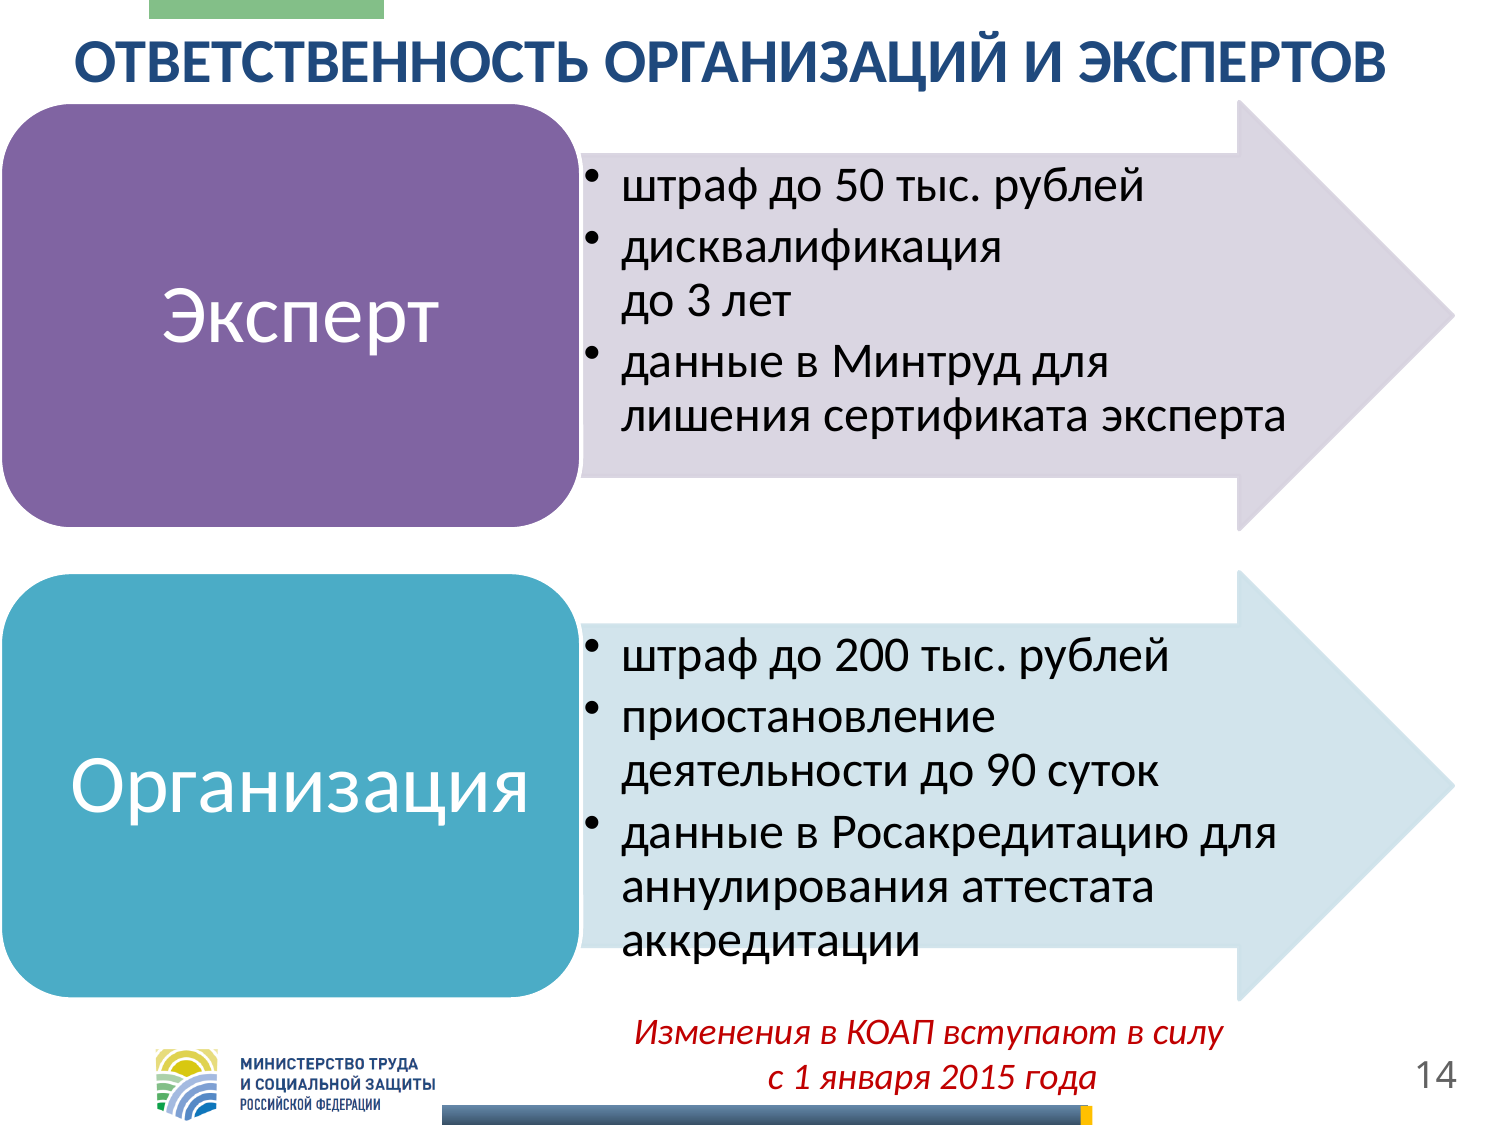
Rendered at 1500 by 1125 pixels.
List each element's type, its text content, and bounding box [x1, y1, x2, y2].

text_box [1079, 1105, 1094, 1125]
title ОТВЕТСТВЕННОСТЬ ОРГАНИЗАЦИЙ И ЭКСПЕРТОВ [40, 0, 1424, 100]
picture [149, 0, 385, 19]
picture [147, 1043, 444, 1125]
text_box [448, 1105, 1079, 1125]
slide_number 14 [1364, 1046, 1473, 1107]
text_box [0, 101, 1454, 1000]
text_box Изменения в КОАП вступают в силу с 1 января 2015 года [466, 1006, 1400, 1105]
